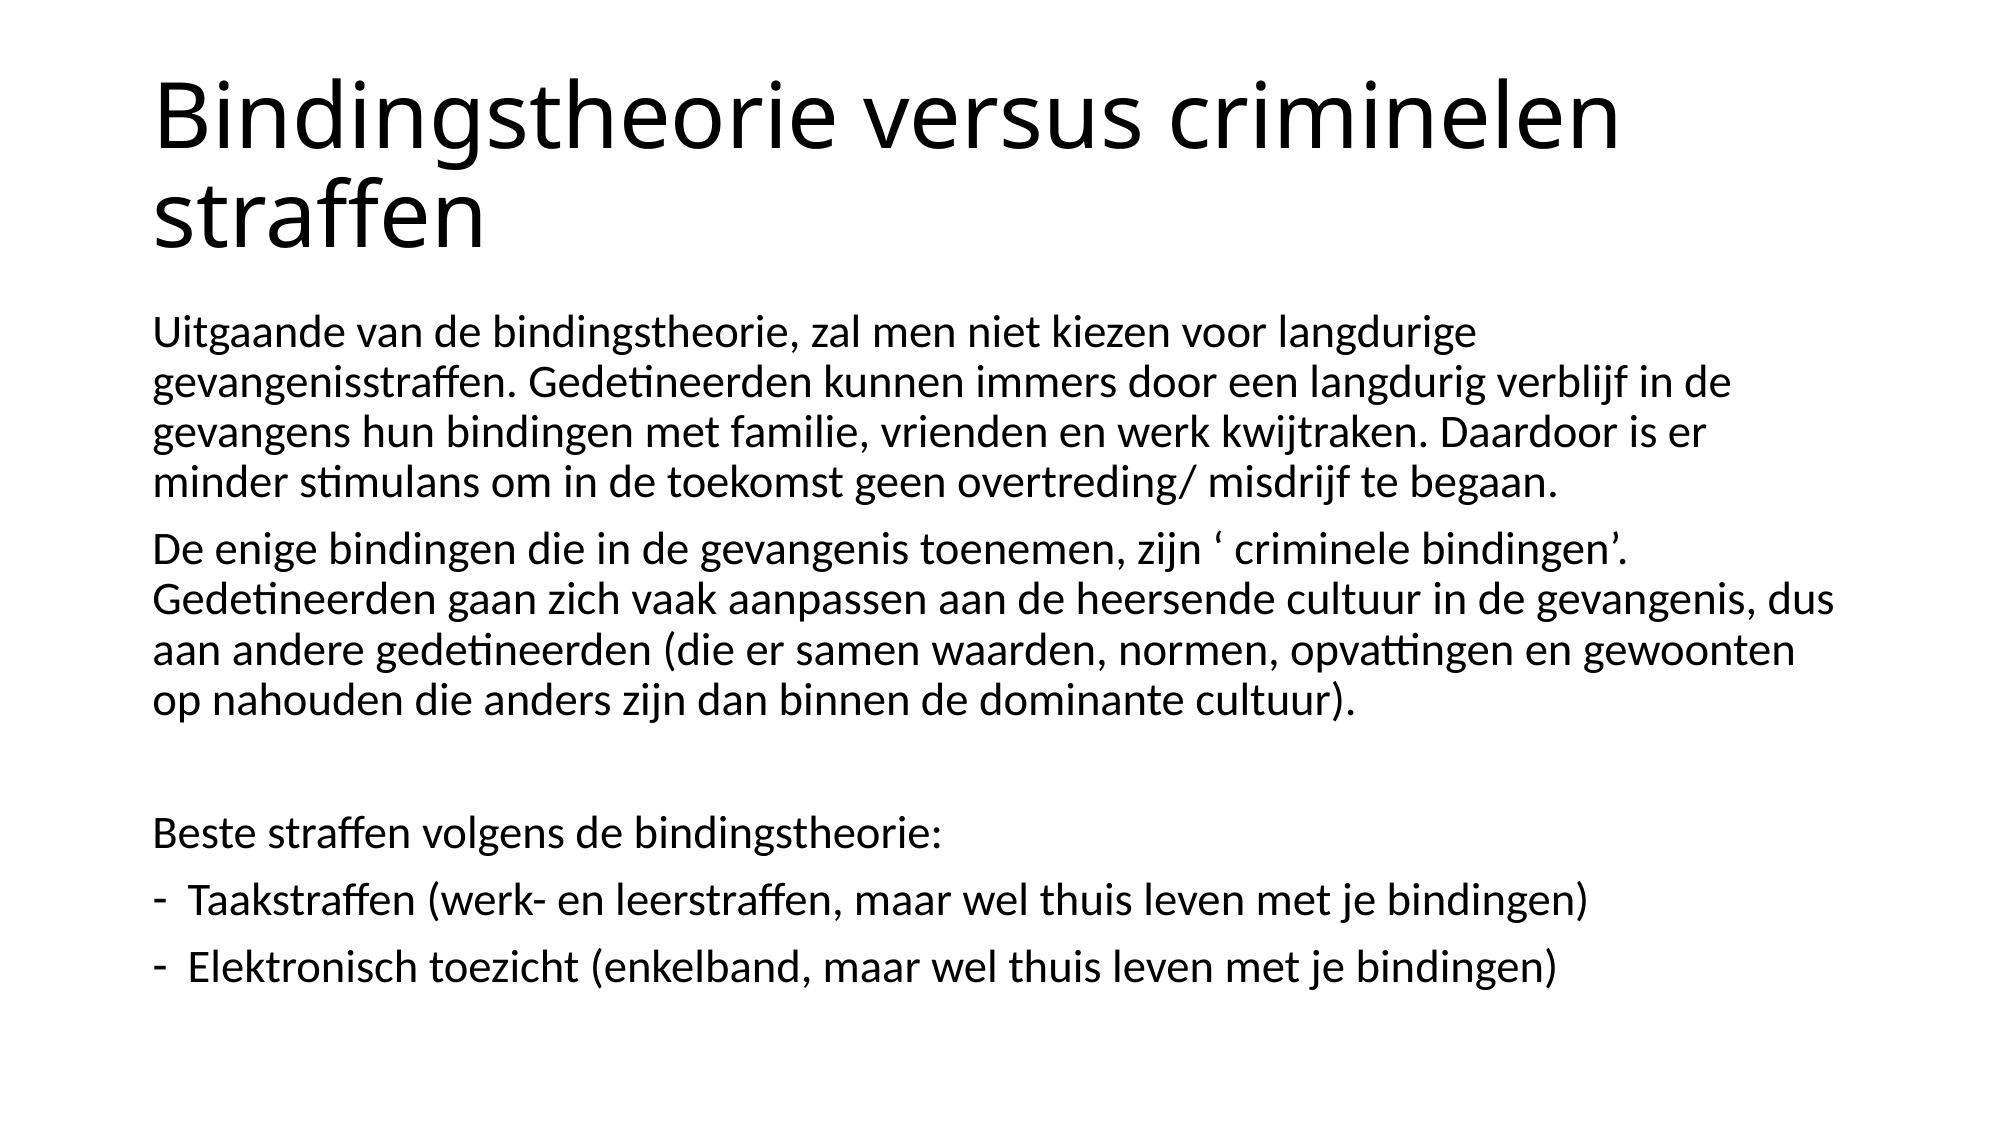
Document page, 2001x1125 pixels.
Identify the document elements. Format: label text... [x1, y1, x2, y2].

list Uitgaande van de bindingstheorie, zal men niet kiezen voor langdurige gevangenisstraffen. Gedetineerden kunnen immers door een langdurig verblijf in de gevangens hun bindingen met familie, vrienden en werk kwijtraken. Daardoor is er minder stimulans om in de toekomst geen overtreding/ misdrijf te begaan. De enige bindingen die in de gevangenis toenemen, zijn ‘ criminele bindingen’. Gedetineerden gaan zich vaak aanpassen aan de heersende cultuur in de gevangenis, dus aan andere gedetineerden (die er samen waarden, normen, opvattingen en gewoonten op nahouden die anders zijn dan binnen de dominante cultuur). Beste straffen volgens de bindingstheorie: Taakstraffen (werk- en leerstraffen, maar wel thuis leven met je bindingen) Elektronisch toezicht (enkelband, maar wel thuis leven met je bindingen) [137, 299, 1863, 1014]
title Bindingstheorie versus criminelen straffen [137, 59, 1863, 278]
